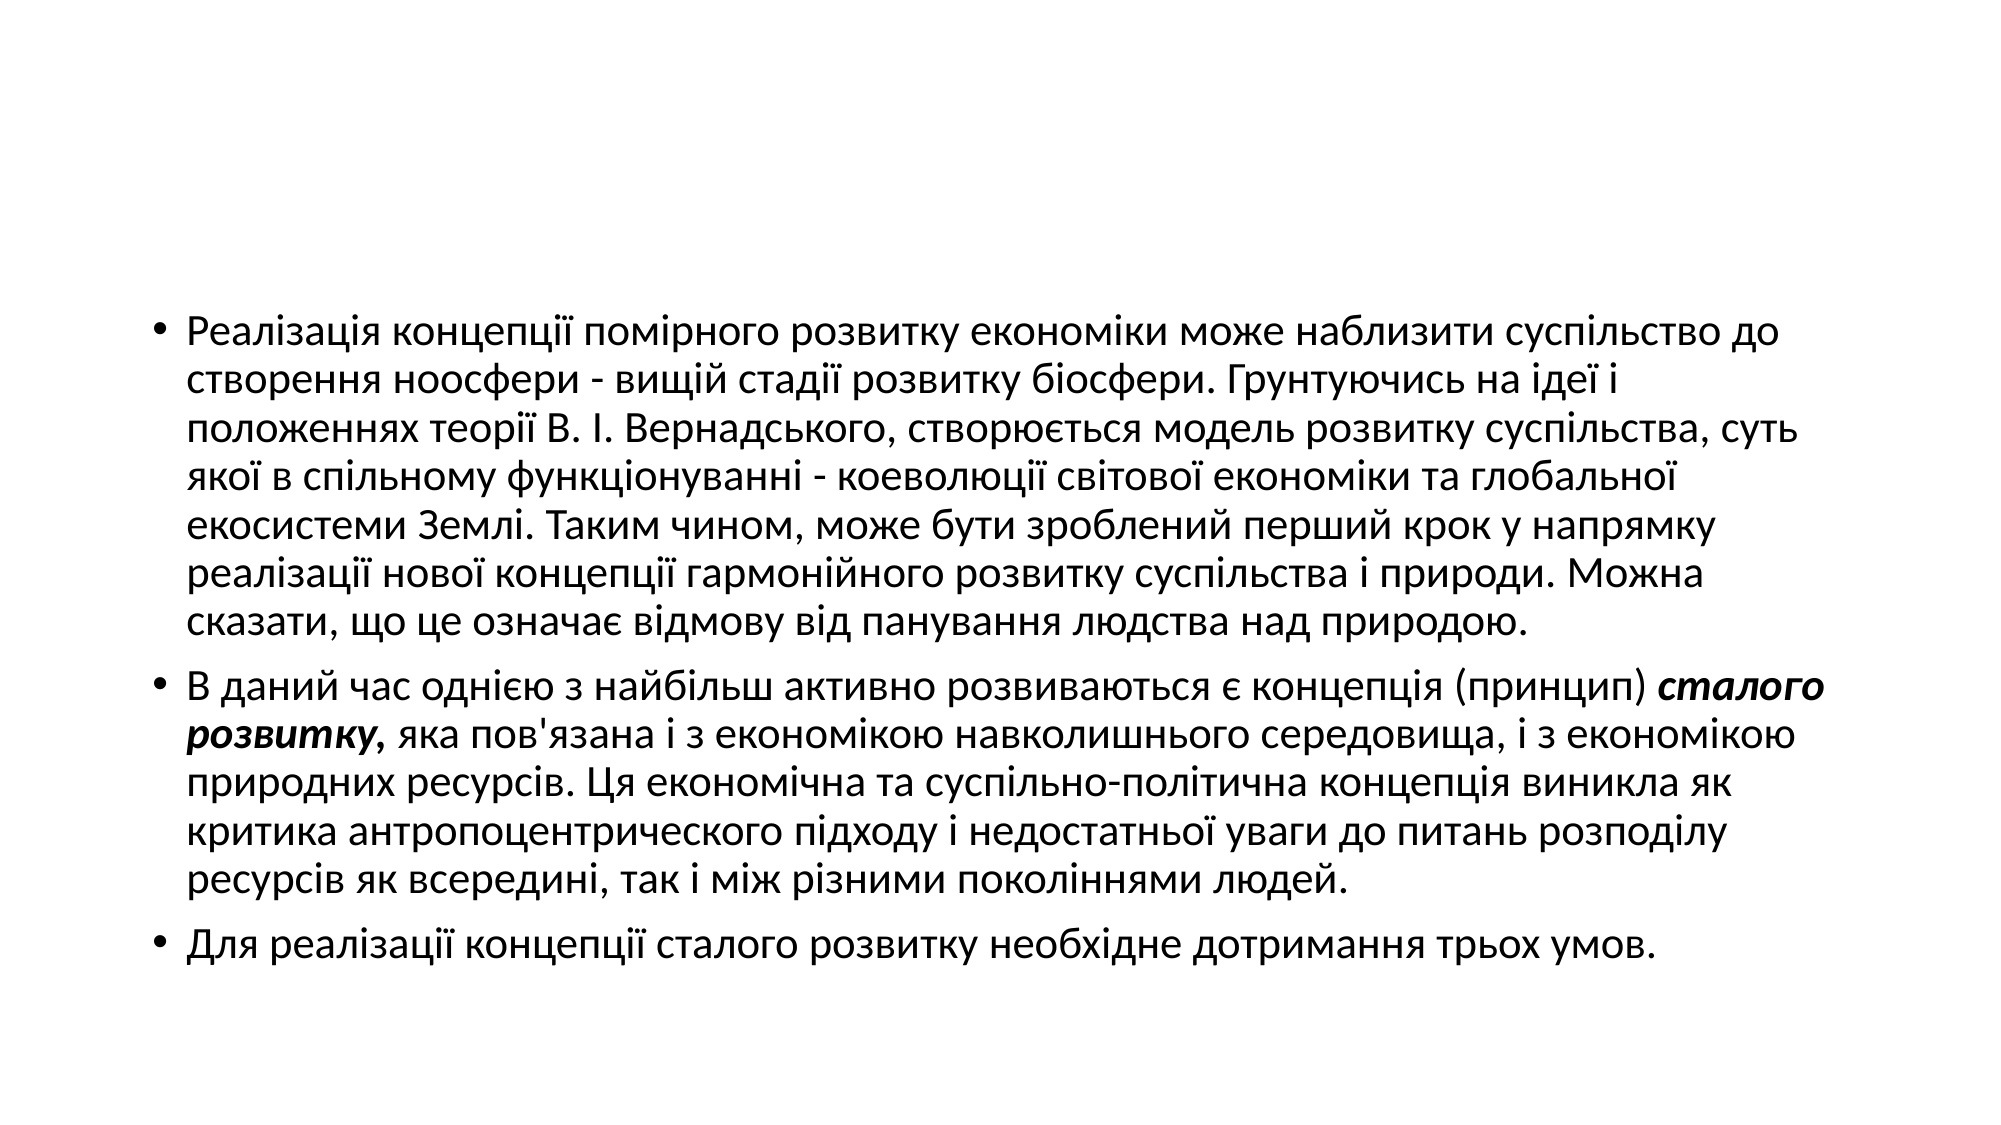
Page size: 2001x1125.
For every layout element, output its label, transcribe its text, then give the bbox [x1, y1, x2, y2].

list Реалізація концепції помірного розвитку економіки може наблизити суспільство до створення ноосфери - вищій стадії розвитку біосфери. Грунтуючись на ідеї і положеннях теорії В. І. Вернадського, створюється модель розвитку суспільства, суть якої в спільному функціонуванні - коеволюції світової економіки та глобальної екосистеми Землі. Таким чином, може бути зроблений перший крок у напрямку реалізації нової концепції гармонійного розвитку суспільства і природи. Можна сказати, що це означає відмову від панування людства над природою. В даний час однією з найбільш активно розвиваються є концепція (принцип) сталого розвитку, яка пов'язана і з економікою навколишнього середовища, і з економікою природних ресурсів. Ця економічна та суспільно-політична концепція виникла як критика антропоцентрического підходу і недостатньої уваги до питань розподілу ресурсів як всередині, так і між різними поколіннями людей. Для реалізації концепції сталого розвитку необхідне дотримання трьох умов. [137, 299, 1863, 1014]
